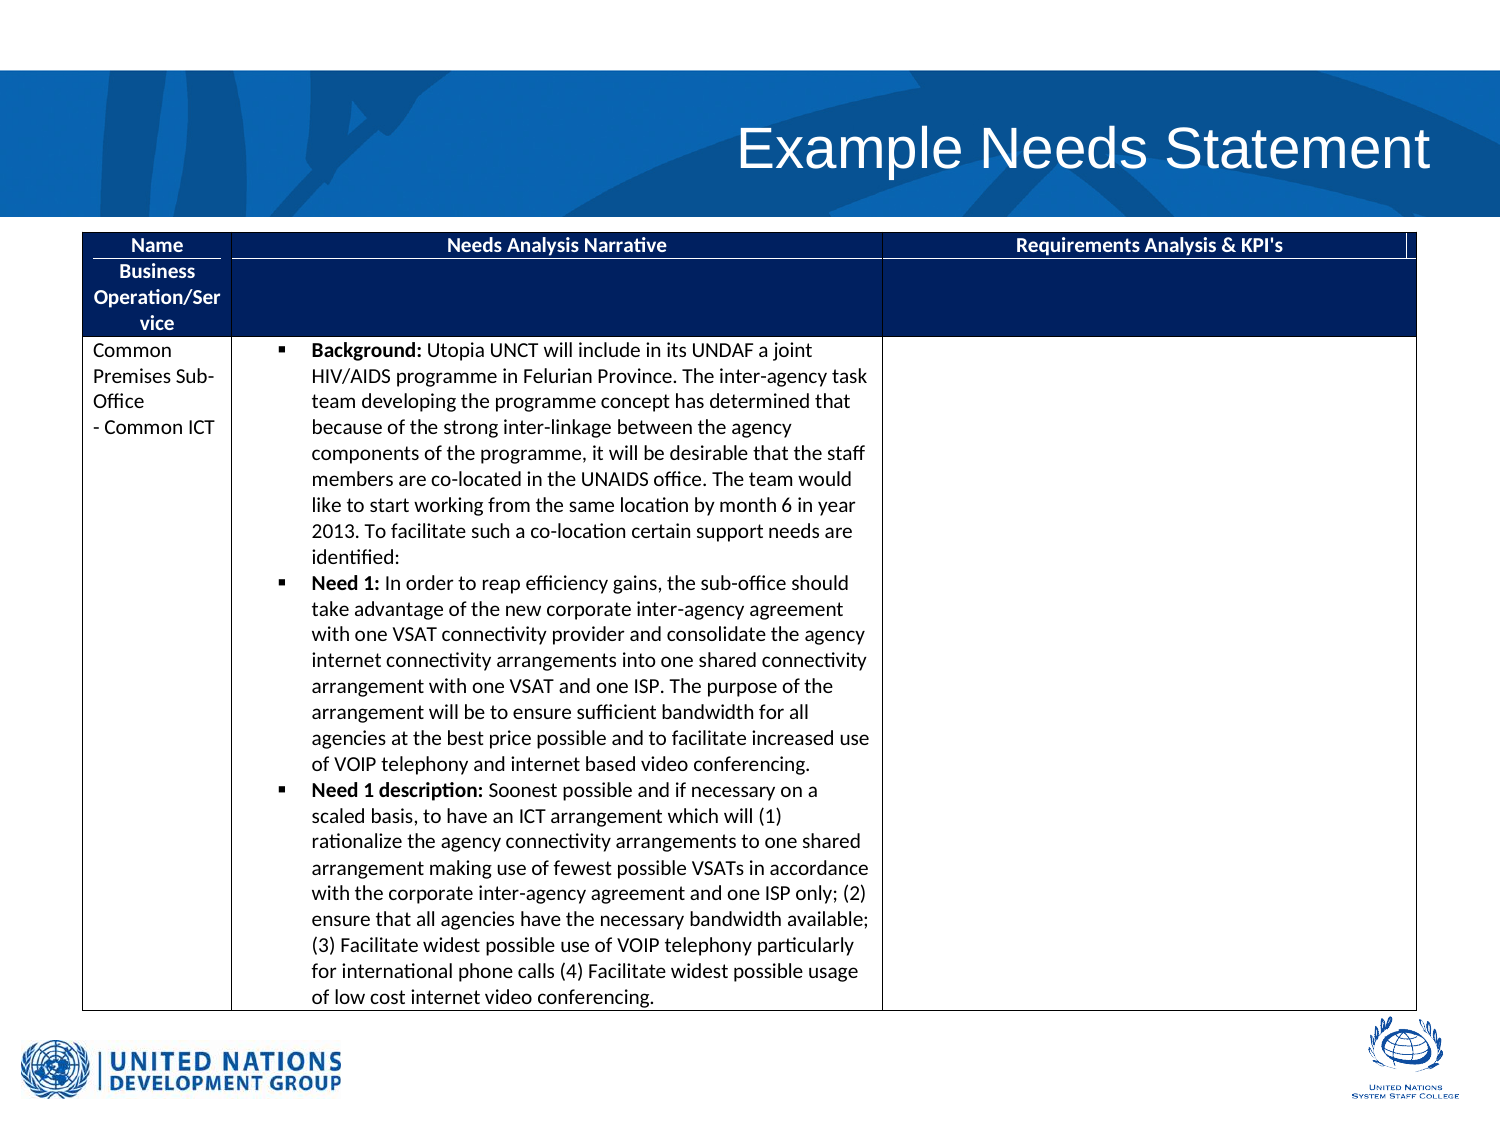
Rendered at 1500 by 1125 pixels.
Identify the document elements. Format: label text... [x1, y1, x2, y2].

picture [21, 1040, 341, 1099]
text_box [64, 231, 1436, 1059]
picture [0, 70, 1500, 217]
title Example Needs Statement [171, 94, 1447, 195]
picture [1352, 1016, 1459, 1099]
